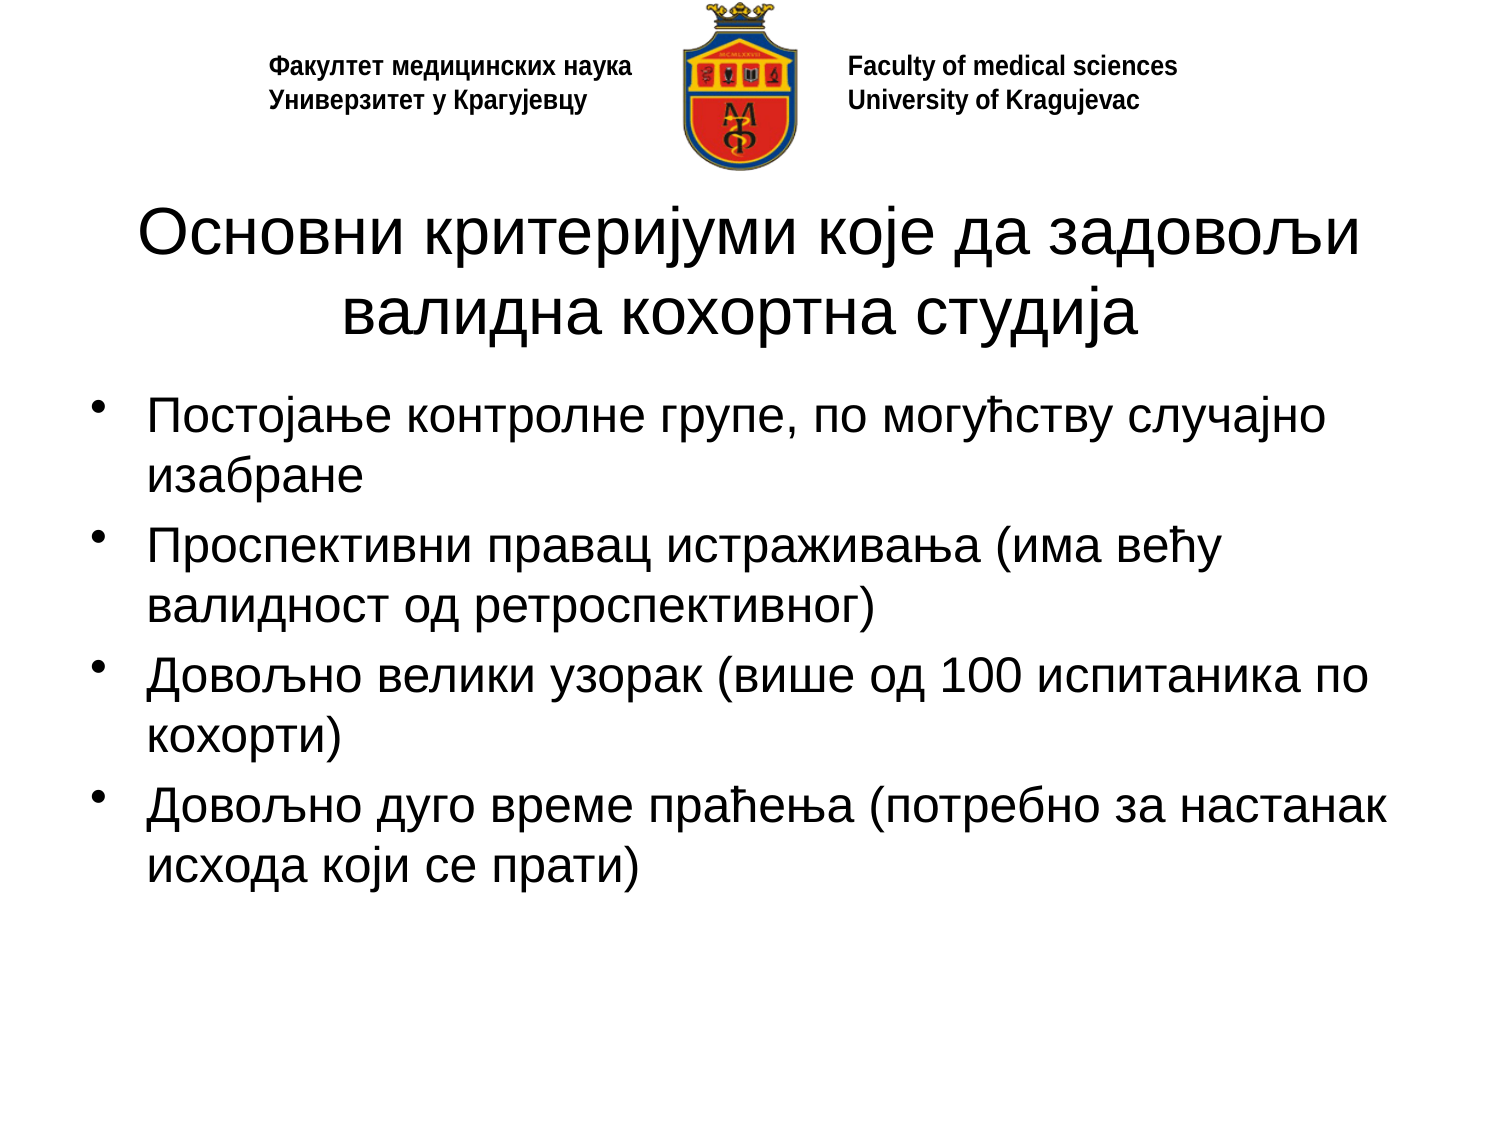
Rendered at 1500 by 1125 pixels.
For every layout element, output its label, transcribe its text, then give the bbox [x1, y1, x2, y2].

list Постојање контролне групе, по могућству случајно изабране Проспективни правац истраживања (има већу валидност од ретроспективног) Довољно велики узорак (више од 100 испитаника по кохорти) Довољно дуго време праћења (потребно за настанак исхода који се прати) [74, 374, 1426, 1118]
title Основни критеријуми које да задовољи валидна кохортна студија [74, 173, 1426, 362]
